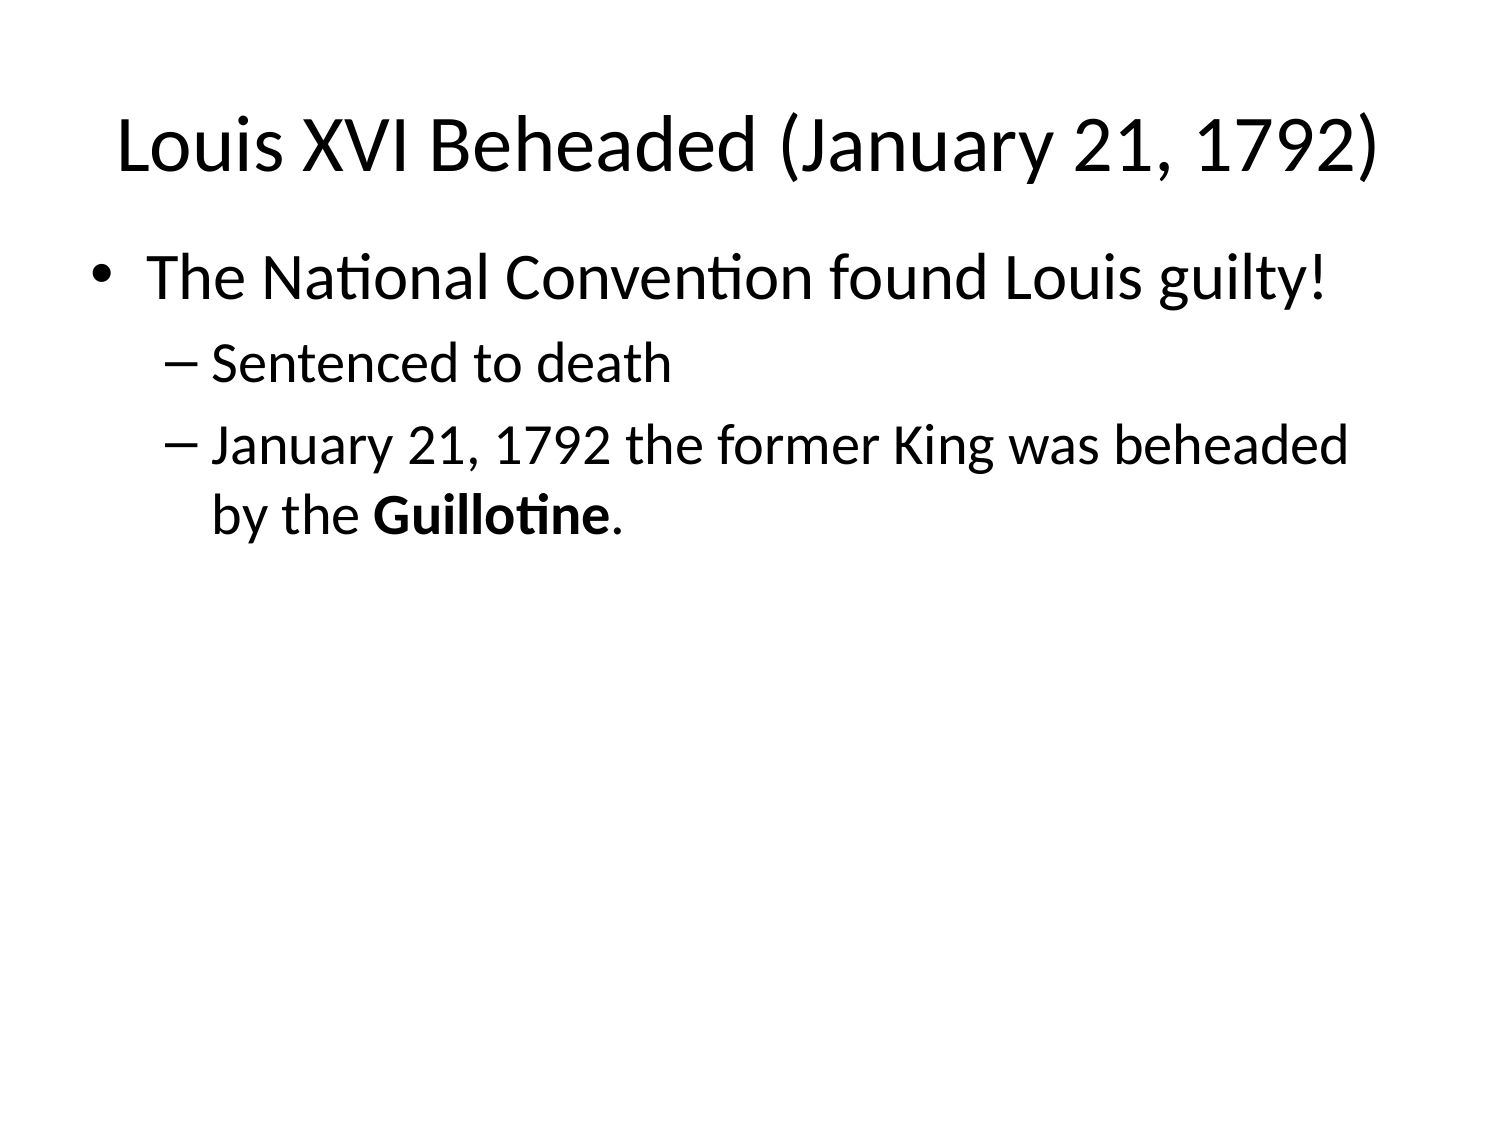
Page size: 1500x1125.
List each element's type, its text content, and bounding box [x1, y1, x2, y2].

title Louis XVI Beheaded (January 21, 1792) [75, 45, 1425, 224]
list The National Convention found Louis guilty! Sentenced to death January 21, 1792 the former King was beheaded by the Guillotine. [75, 224, 1425, 1075]
